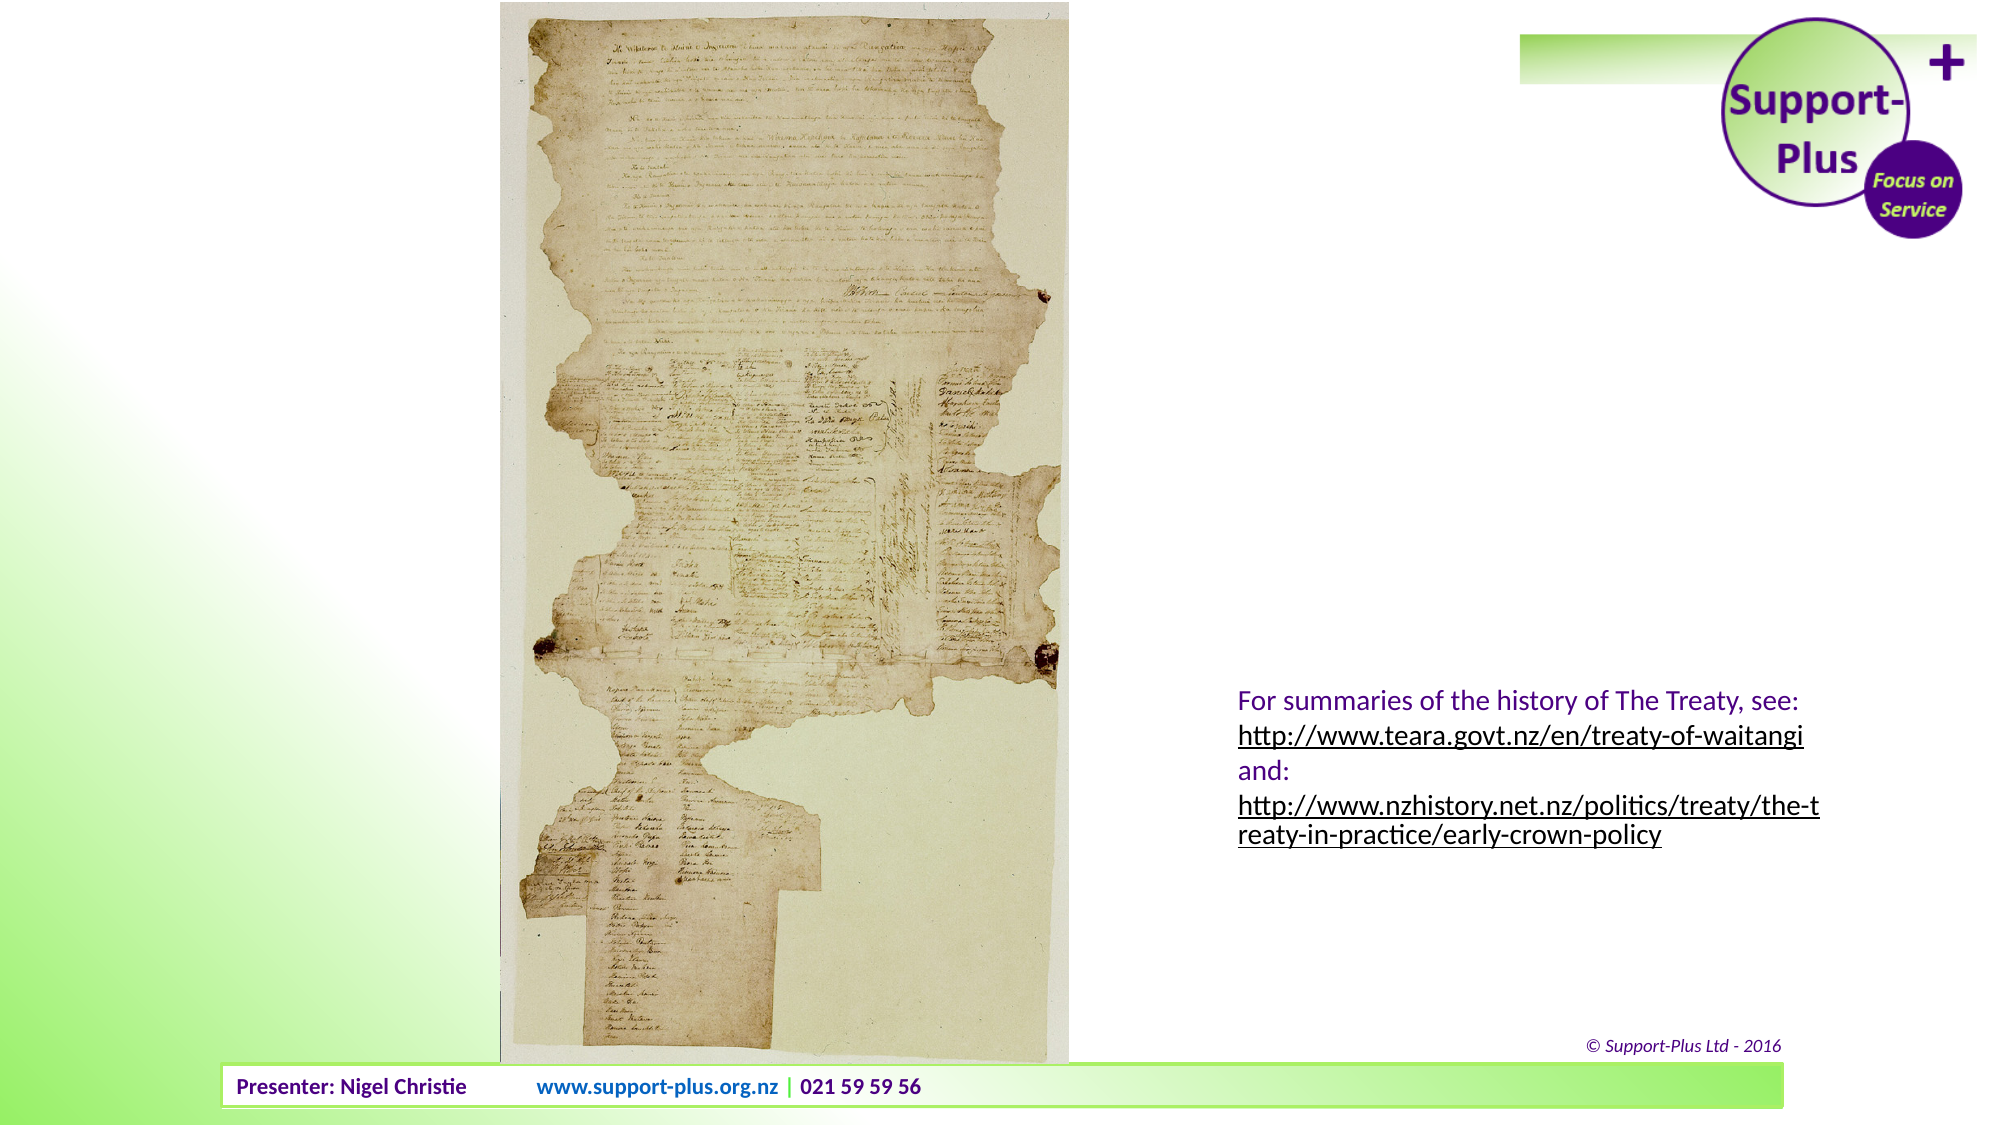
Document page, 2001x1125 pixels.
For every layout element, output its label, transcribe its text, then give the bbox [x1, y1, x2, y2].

text_box Presenter: Nigel Christie www.support-plus.org.nz | 021 59 59 56 [221, 1063, 1783, 1107]
text_box For summaries of the history of The Treaty, see: http://www.teara.govt.nz/en/treaty-of-waitangi and: http://www.nzhistory.net.nz/politics/treaty/the-treaty-in-practice/early-crown-policy [1223, 673, 1837, 864]
text_box © Support-Plus Ltd - 2016 [1570, 1026, 1819, 1064]
picture [1514, 15, 1983, 246]
picture [500, 2, 1069, 1064]
